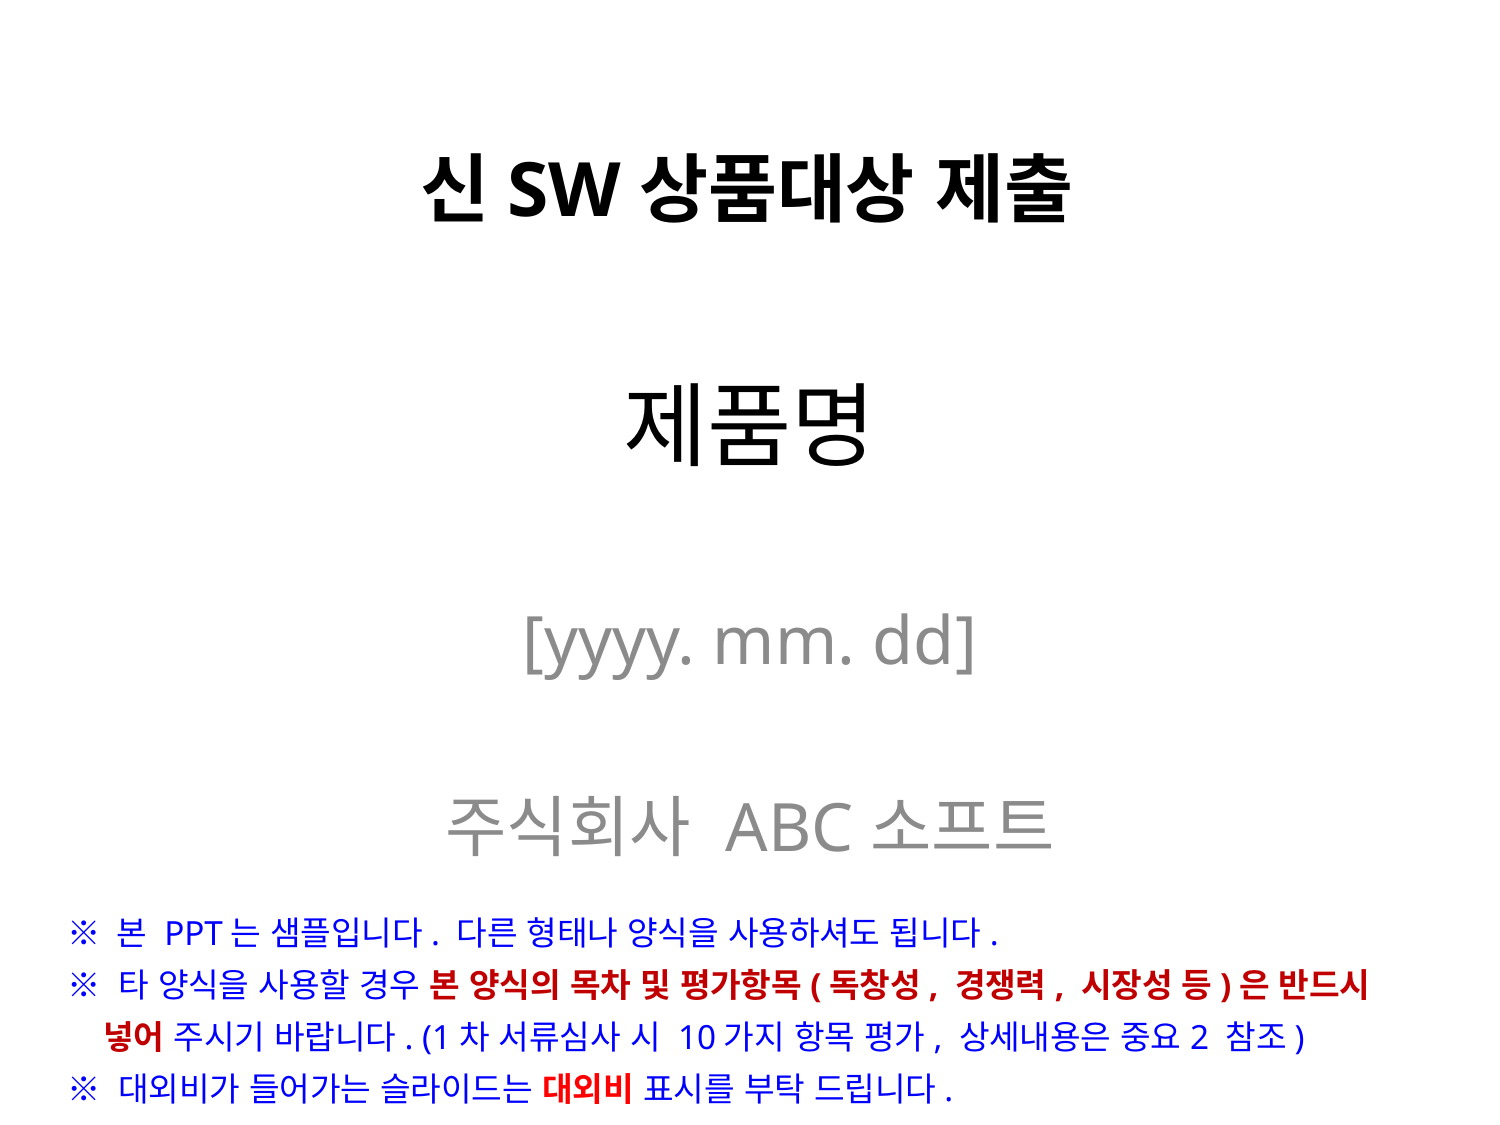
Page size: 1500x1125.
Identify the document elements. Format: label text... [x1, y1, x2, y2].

title 제품명 [112, 302, 1388, 544]
text_box ※ 본 PPT는 샘플입니다. 다른 형태나 양식을 사용하셔도 됩니다. ※ 타 양식을 사용할 경우 본 양식의 목차 및 평가항목(독창성, 경쟁력, 시장성 등)은 반드시 넣어 주시기 바랍니다. (1차 서류심사 시 10가지 항목 평가, 상세내용은 중요2 참조) ※ 대외비가 들어가는 슬라이드는 대외비 표시를 부탁 드립니다. [53, 893, 1483, 1116]
text_box 신SW상품대상 제출 [109, 66, 1385, 308]
subtitle [yyyy. mm. dd] 주식회사 ABC소프트 [225, 590, 1275, 879]
